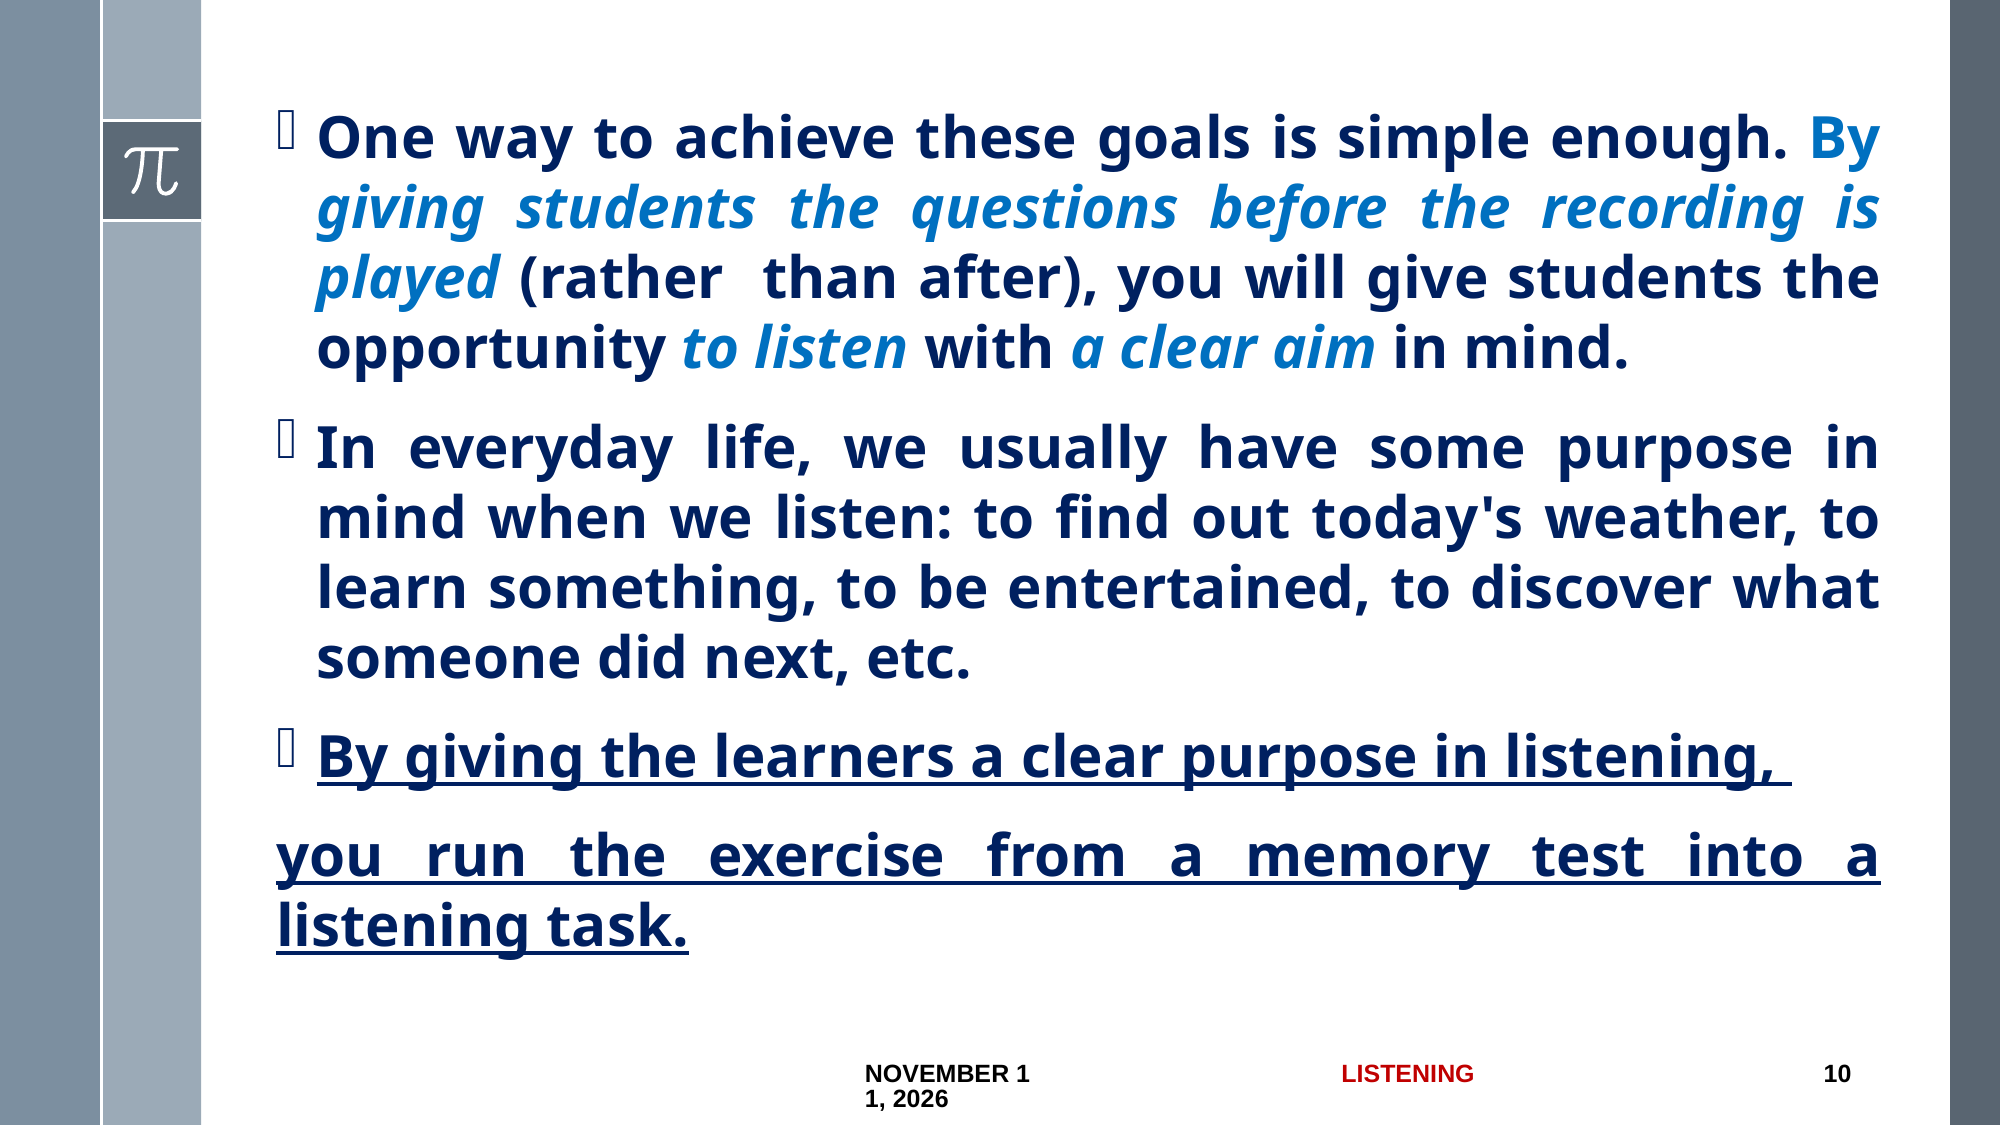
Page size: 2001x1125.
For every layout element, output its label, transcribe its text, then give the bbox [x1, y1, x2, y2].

footer Listening [1082, 1042, 1735, 1103]
slide_number 10 [1766, 1042, 1867, 1103]
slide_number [849, 1042, 1050, 1103]
list One way to achieve these goals is simple enough. By giving students the questions before the recording is played (rather than after), you will give students the opportunity to listen with a clear aim in mind. In everyday life, we usually have some purpose in mind when we listen: to find out today's weather, to learn something, to be entertained, to discover what someone did next, etc. By giving the learners a clear purpose in listening, you run the exercise from a memory test into a listening task. [261, 93, 1897, 884]
